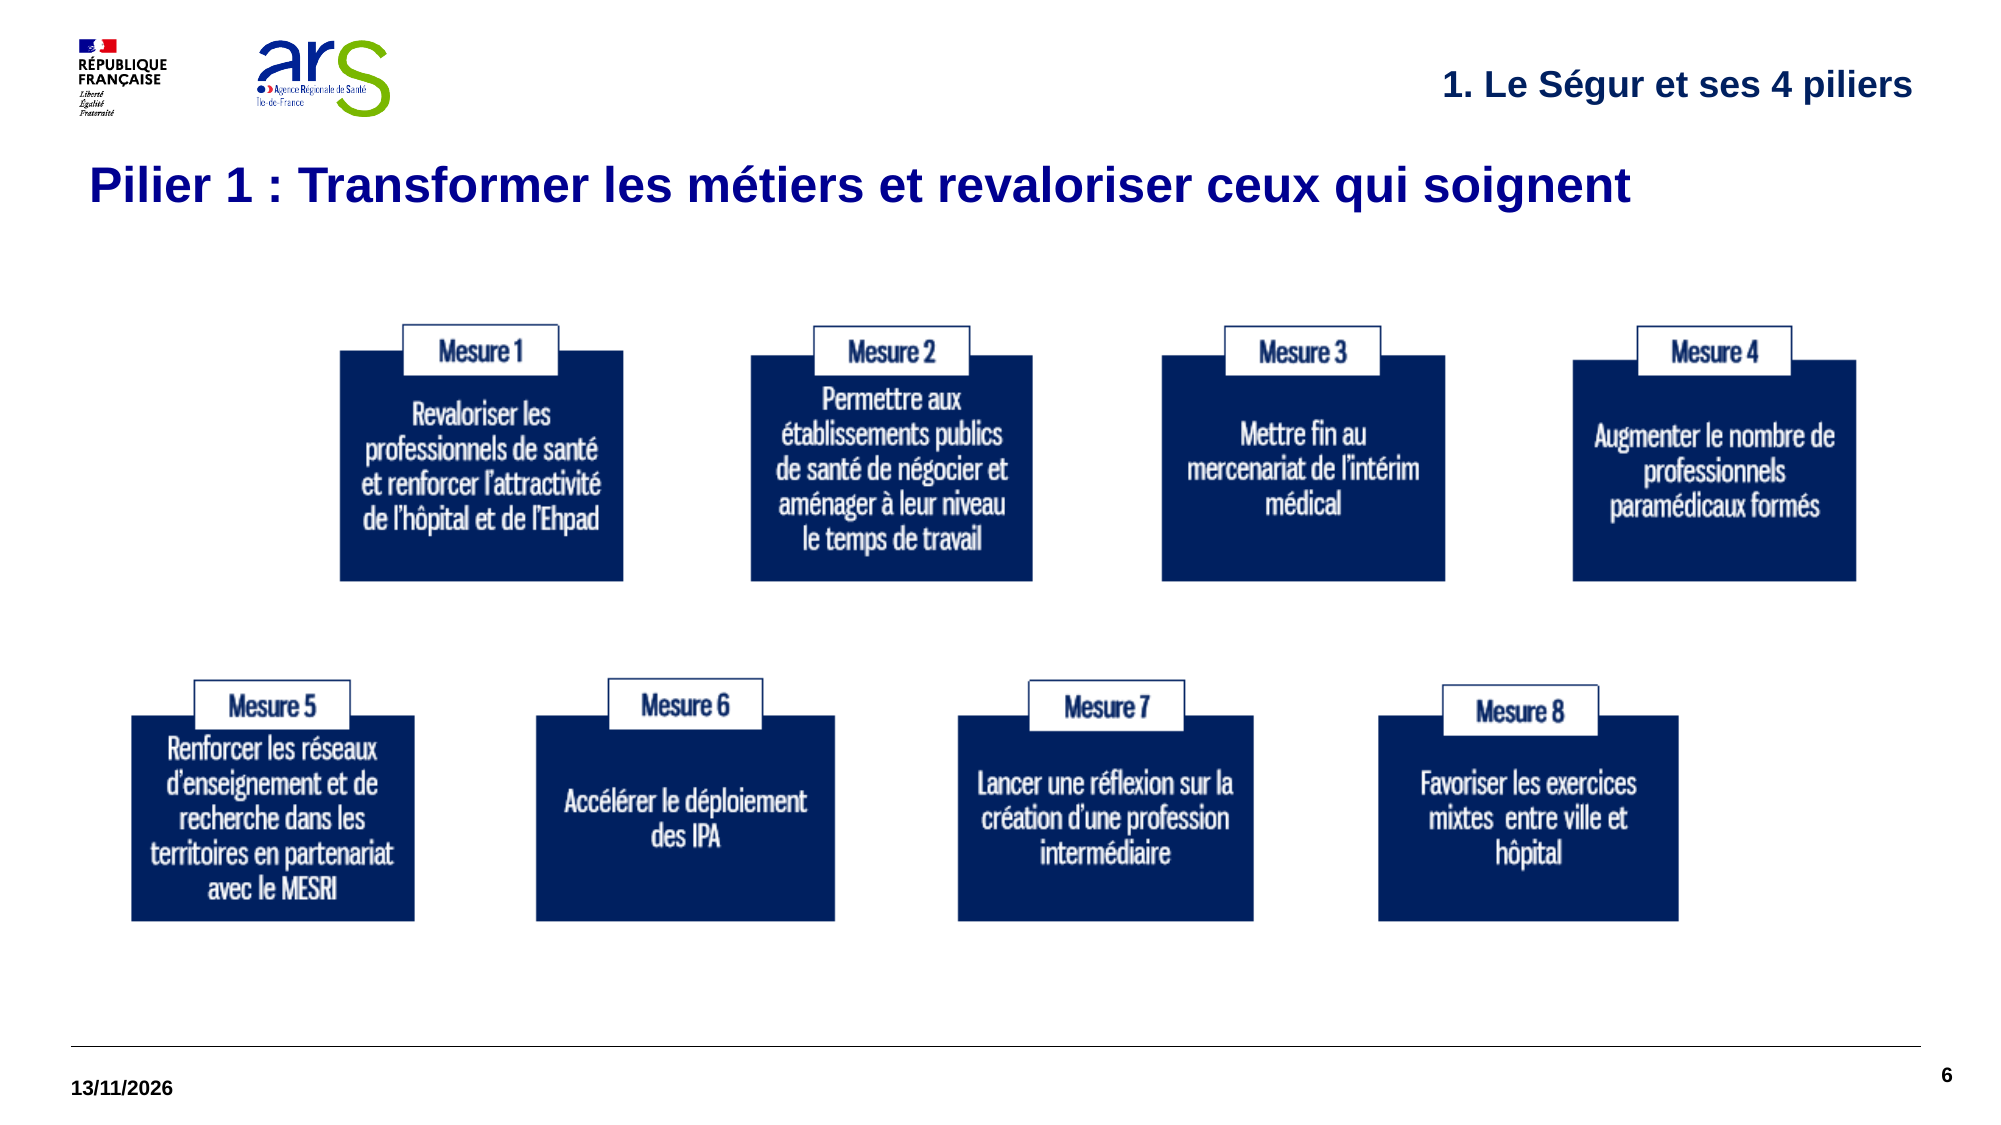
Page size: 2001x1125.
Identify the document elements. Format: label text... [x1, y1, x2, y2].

picture [31, 276, 1953, 998]
picture [63, 23, 182, 142]
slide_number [70, 1049, 336, 1125]
slide_number 6 [1657, 1034, 1953, 1114]
picture [256, 40, 390, 117]
title Pilier 1 : Transformer les métiers et revaloriser ceux qui soignent [71, 157, 1914, 274]
footer 1. Le Ségur et ses 4 piliers [627, 42, 1914, 122]
